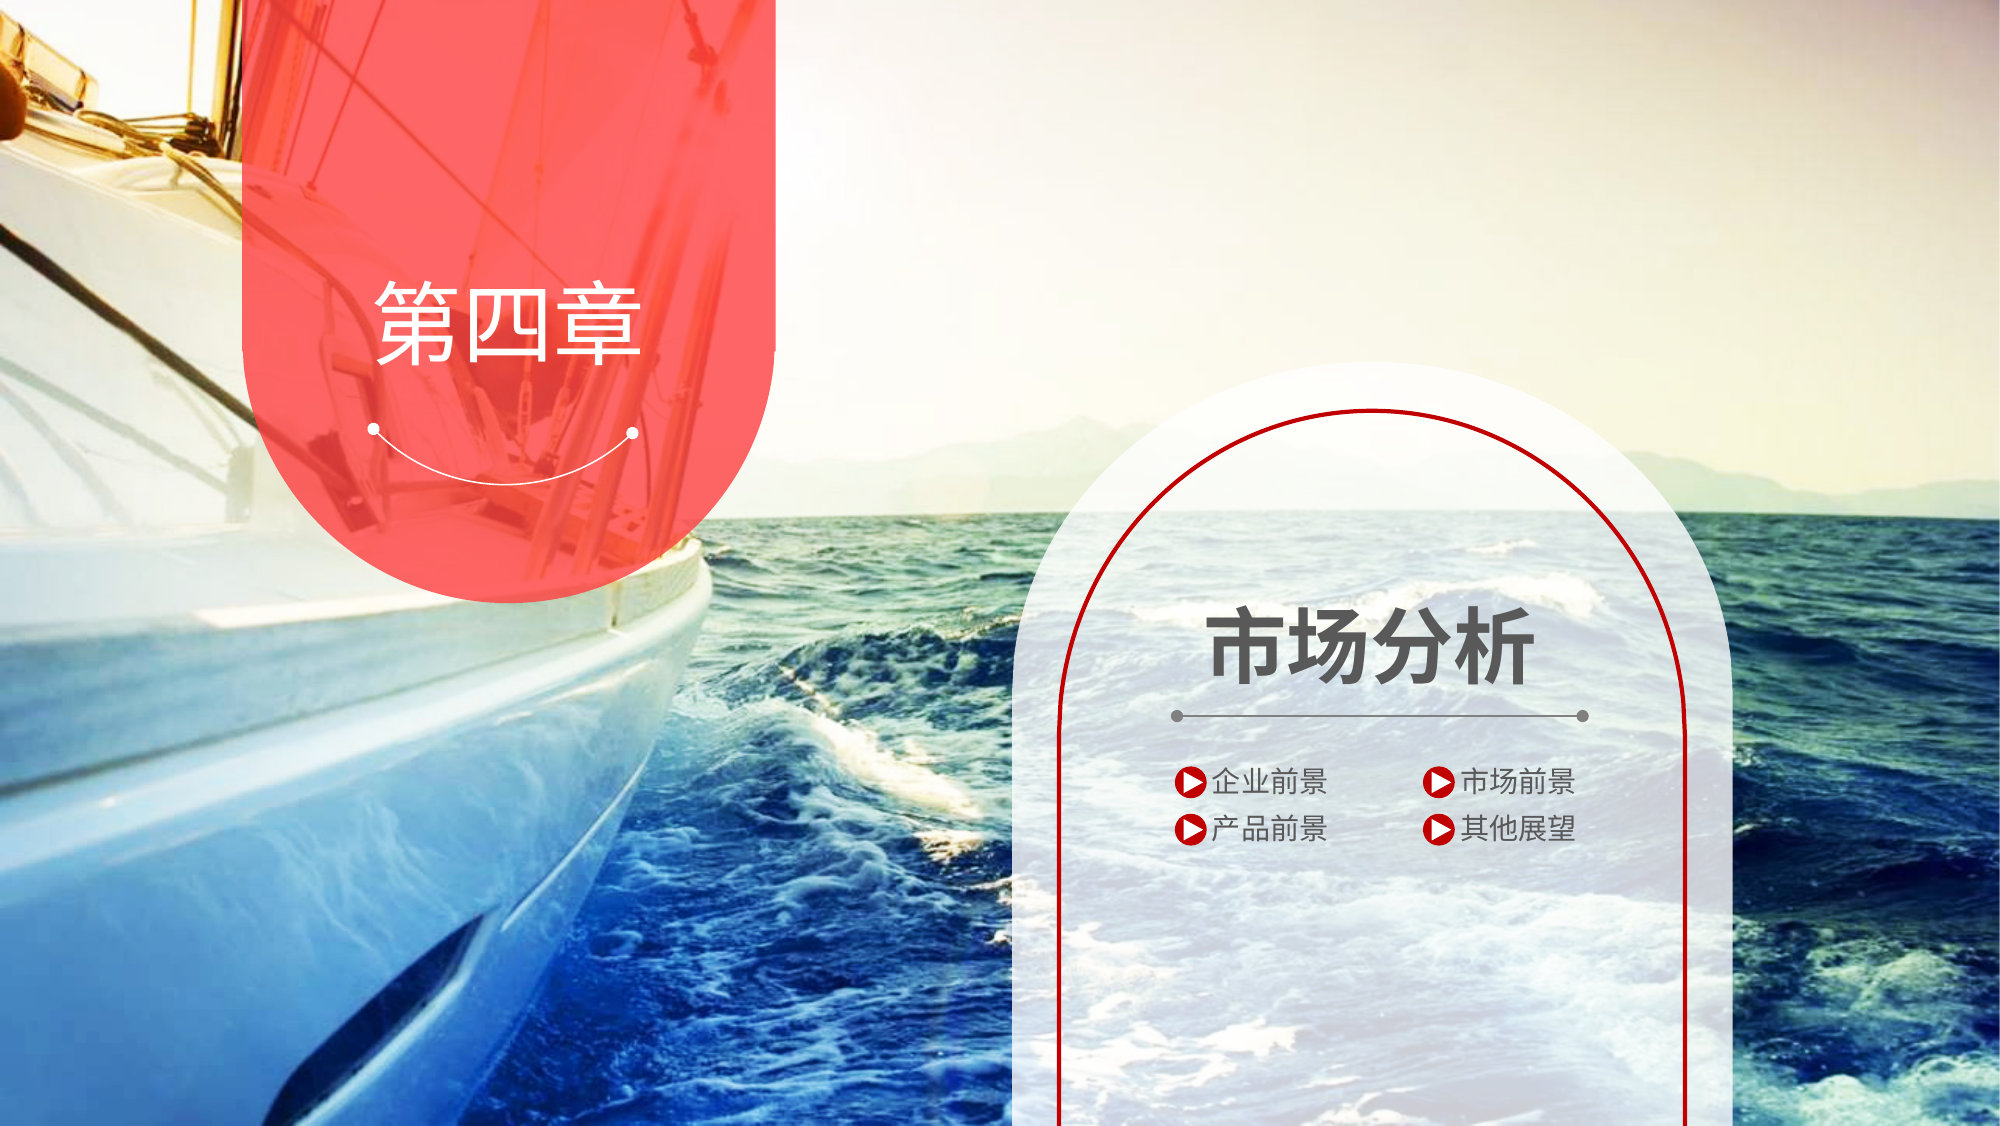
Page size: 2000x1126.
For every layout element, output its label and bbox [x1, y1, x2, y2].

text_box [1176, 810, 1413, 847]
text_box [1424, 763, 1662, 799]
picture [0, 0, 2000, 1126]
text_box [1176, 763, 1413, 799]
text_box [1424, 810, 1662, 847]
